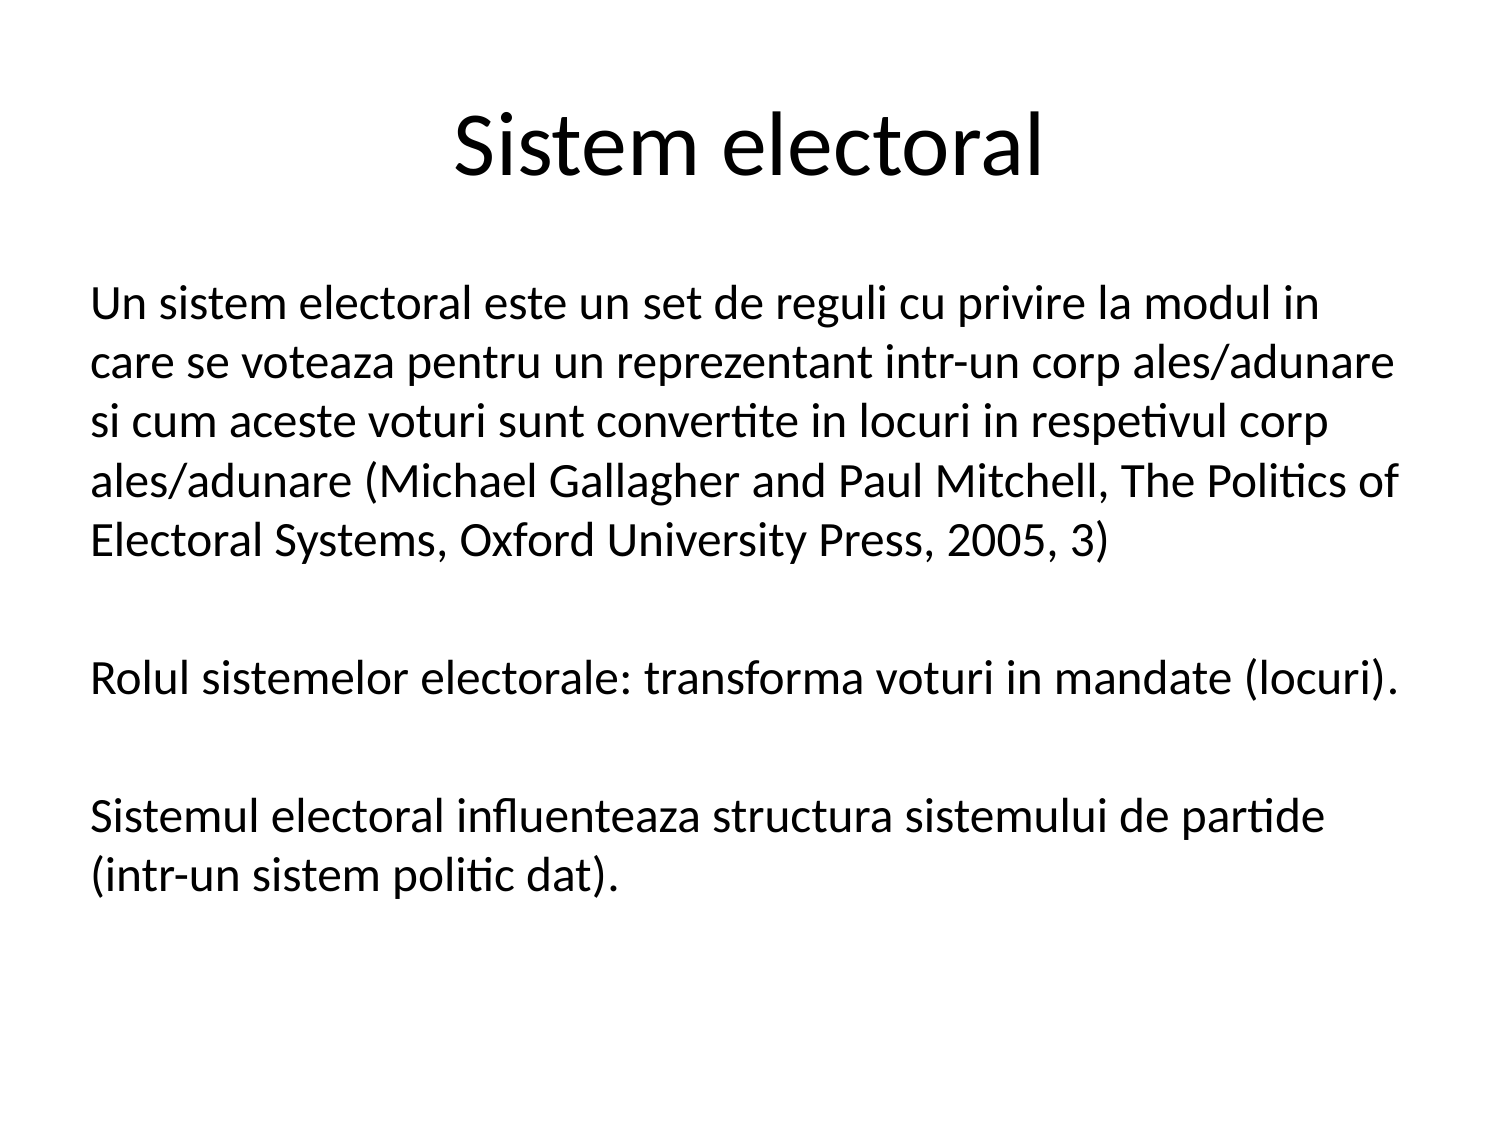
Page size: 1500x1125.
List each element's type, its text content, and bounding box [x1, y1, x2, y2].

list Un sistem electoral este un set de reguli cu privire la modul in care se voteaza pentru un reprezentant intr-un corp ales/adunare si cum aceste voturi sunt convertite in locuri in respetivul corp ales/adunare (Michael Gallagher and Paul Mitchell, The Politics of Electoral Systems, Oxford University Press, 2005, 3) Rolul sistemelor electorale: transforma voturi in mandate (locuri). Sistemul electoral influenteaza structura sistemului de partide (intr-un sistem politic dat). [75, 262, 1425, 1005]
title Sistem electoral [75, 45, 1425, 233]
